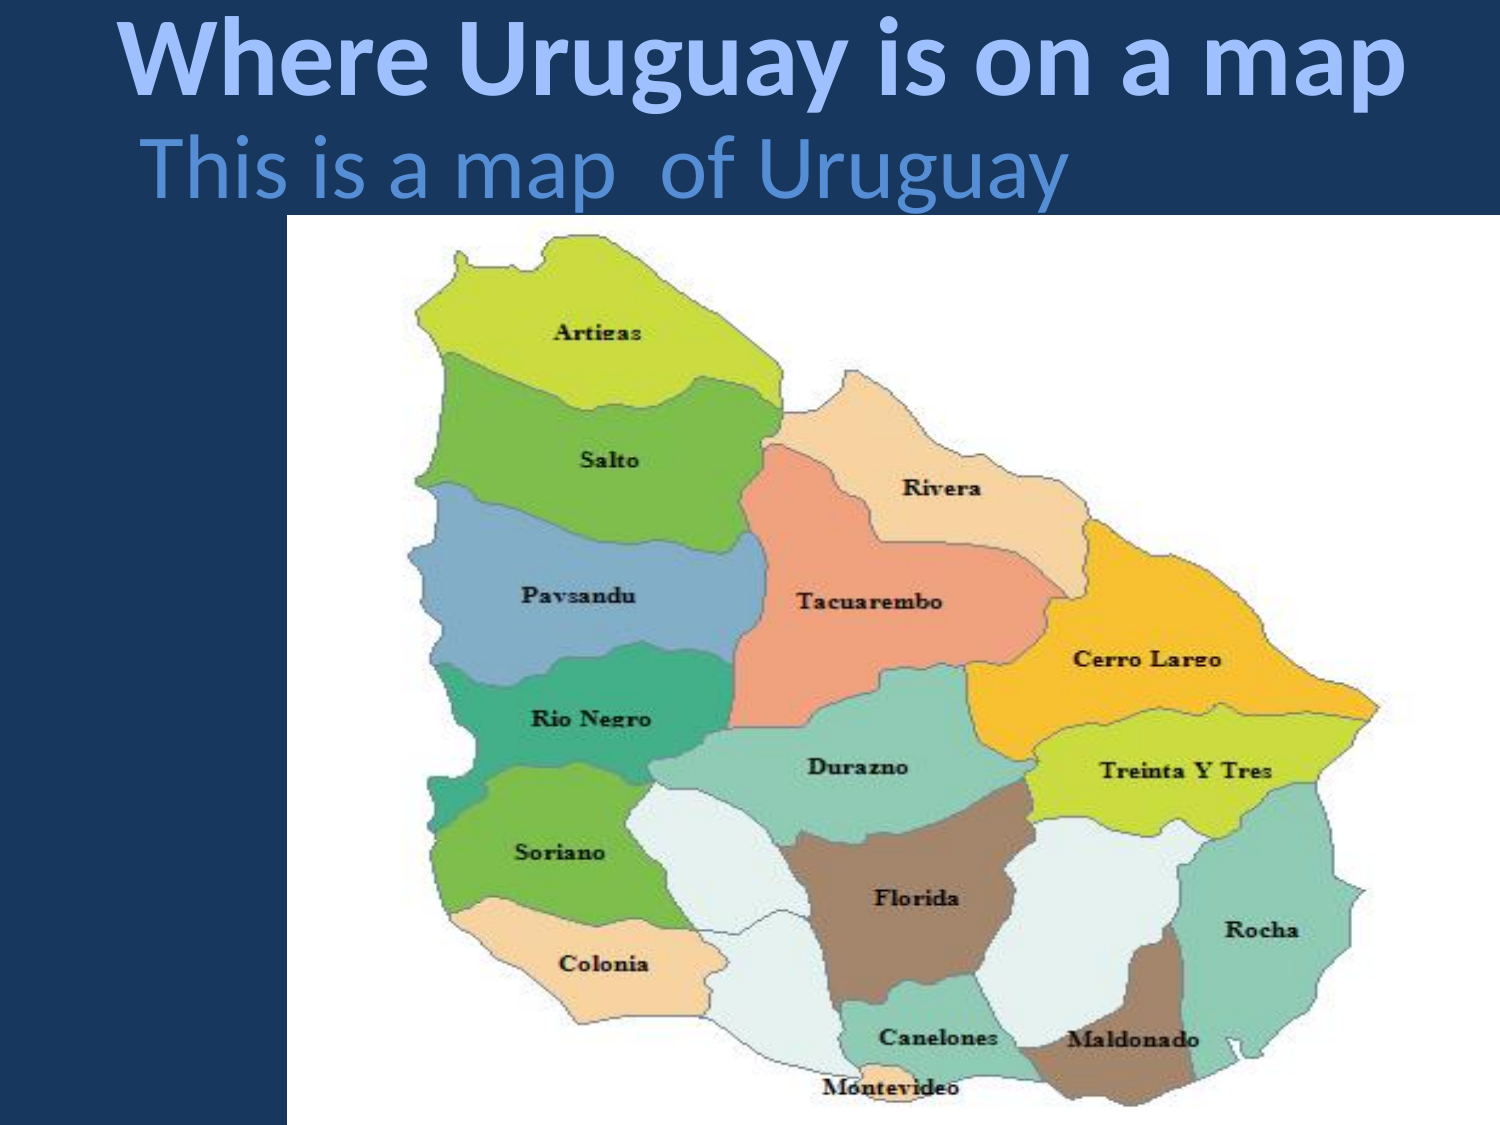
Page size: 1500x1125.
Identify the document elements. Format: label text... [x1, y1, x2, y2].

picture [287, 215, 1500, 1125]
text_box This is a map of Uruguay [125, 99, 1350, 225]
text_box Where Uruguay is on a map [0, 0, 1500, 125]
